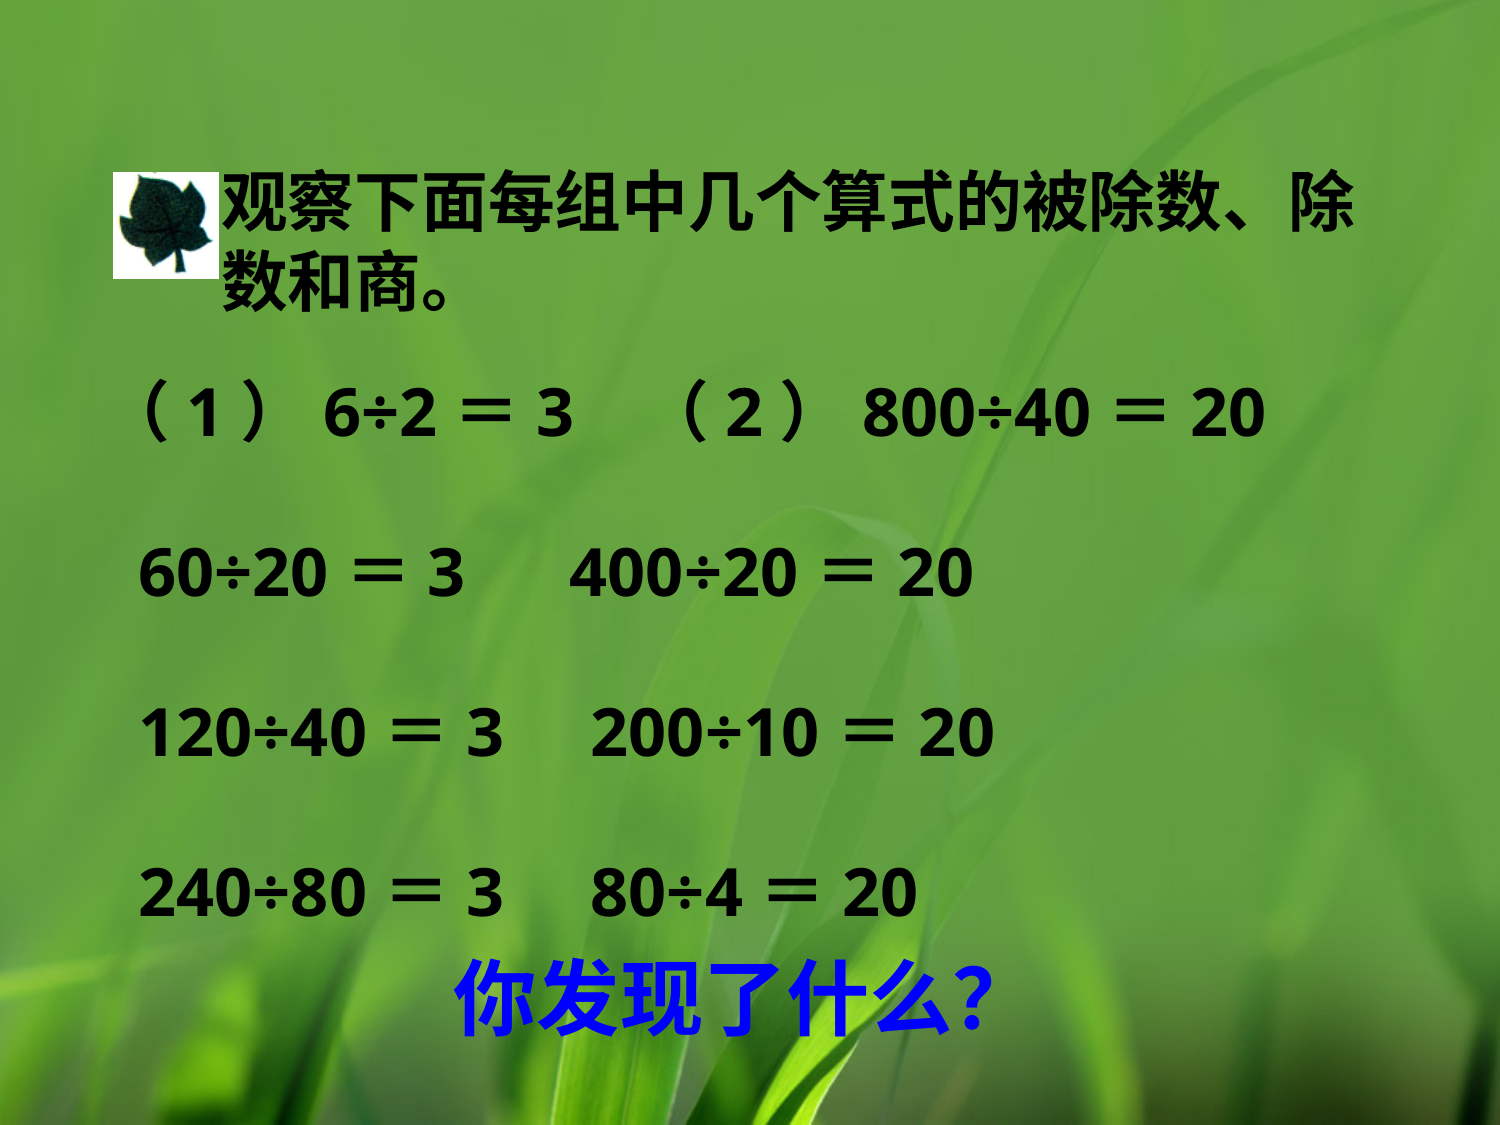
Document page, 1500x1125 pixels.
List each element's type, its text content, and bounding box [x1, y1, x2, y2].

text_box 观察下面每组中几个算式的被除数、除数和商。 [206, 152, 1412, 327]
text_box （1）6÷2＝3 （2）800÷40＝20 60÷20＝3 400÷20＝20 120÷40＝3 200÷10＝20 240÷80＝3 80÷4＝20 [88, 362, 1447, 938]
picture [0, 0, 1500, 1125]
text_box 你发现了什么？ [439, 938, 1172, 1054]
